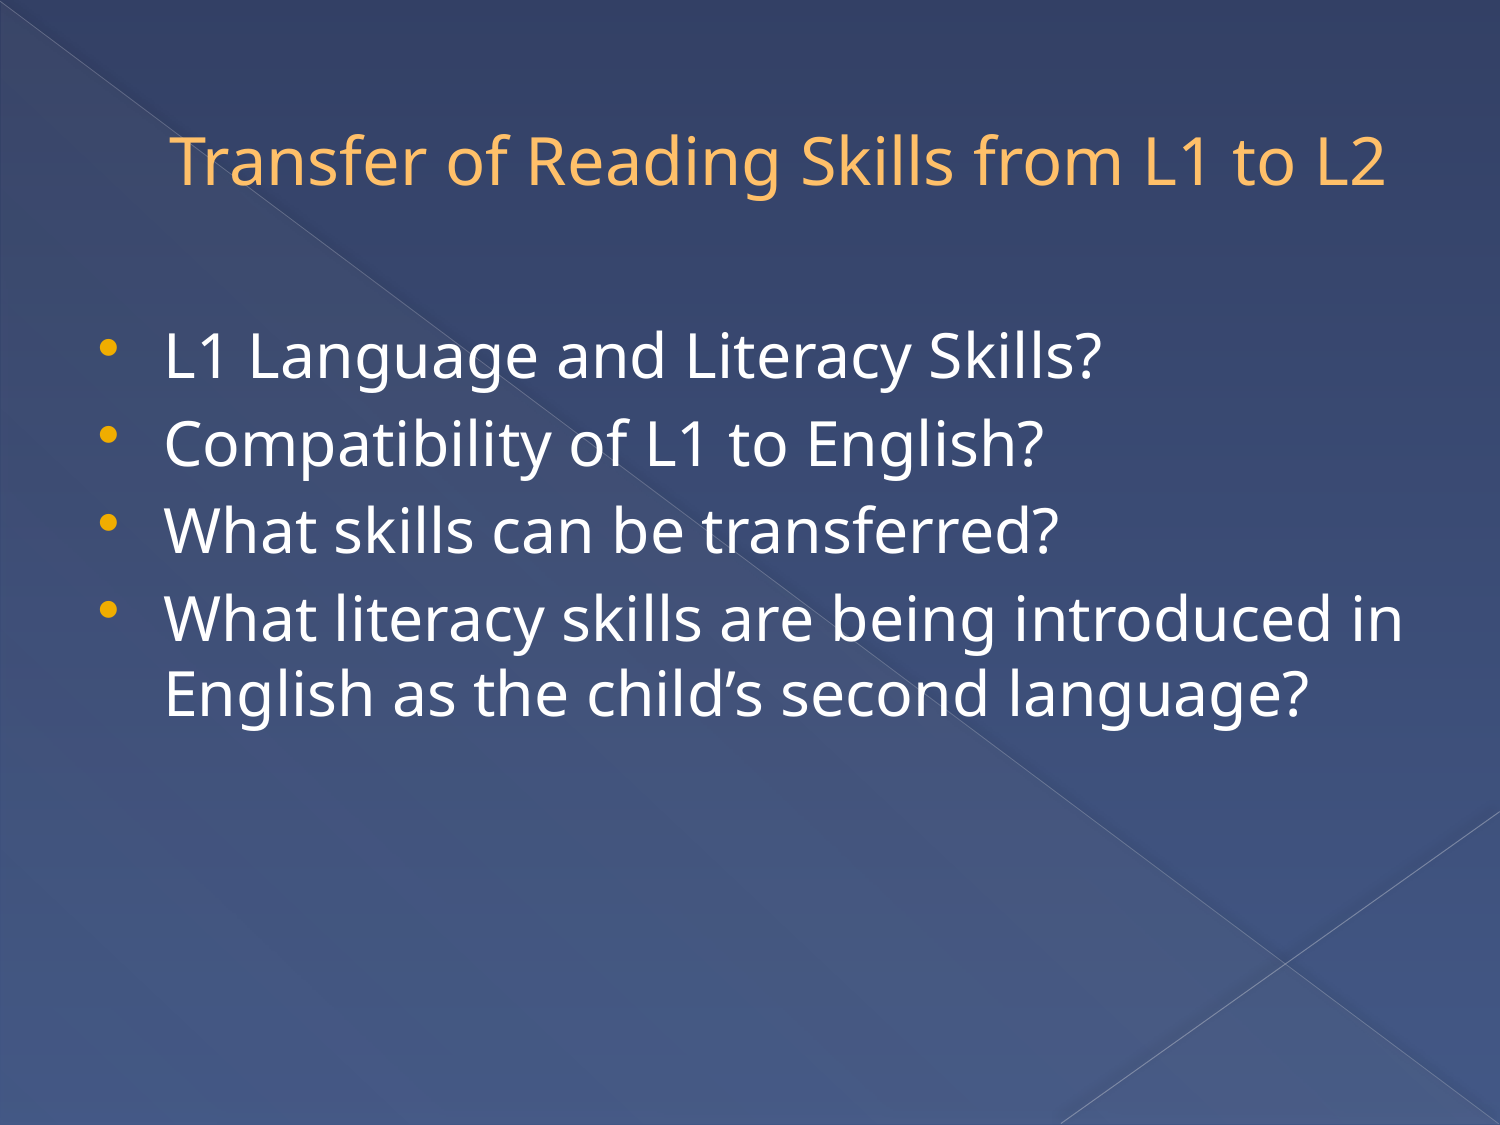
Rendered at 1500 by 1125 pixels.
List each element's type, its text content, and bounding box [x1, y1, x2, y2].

list L1 Language and Literacy Skills? Compatibility of L1 to English? What skills can be transferred? What literacy skills are being introduced in English as the child’s second language? [75, 308, 1425, 1059]
title Transfer of Reading Skills from L1 to L2 [75, 43, 1425, 274]
